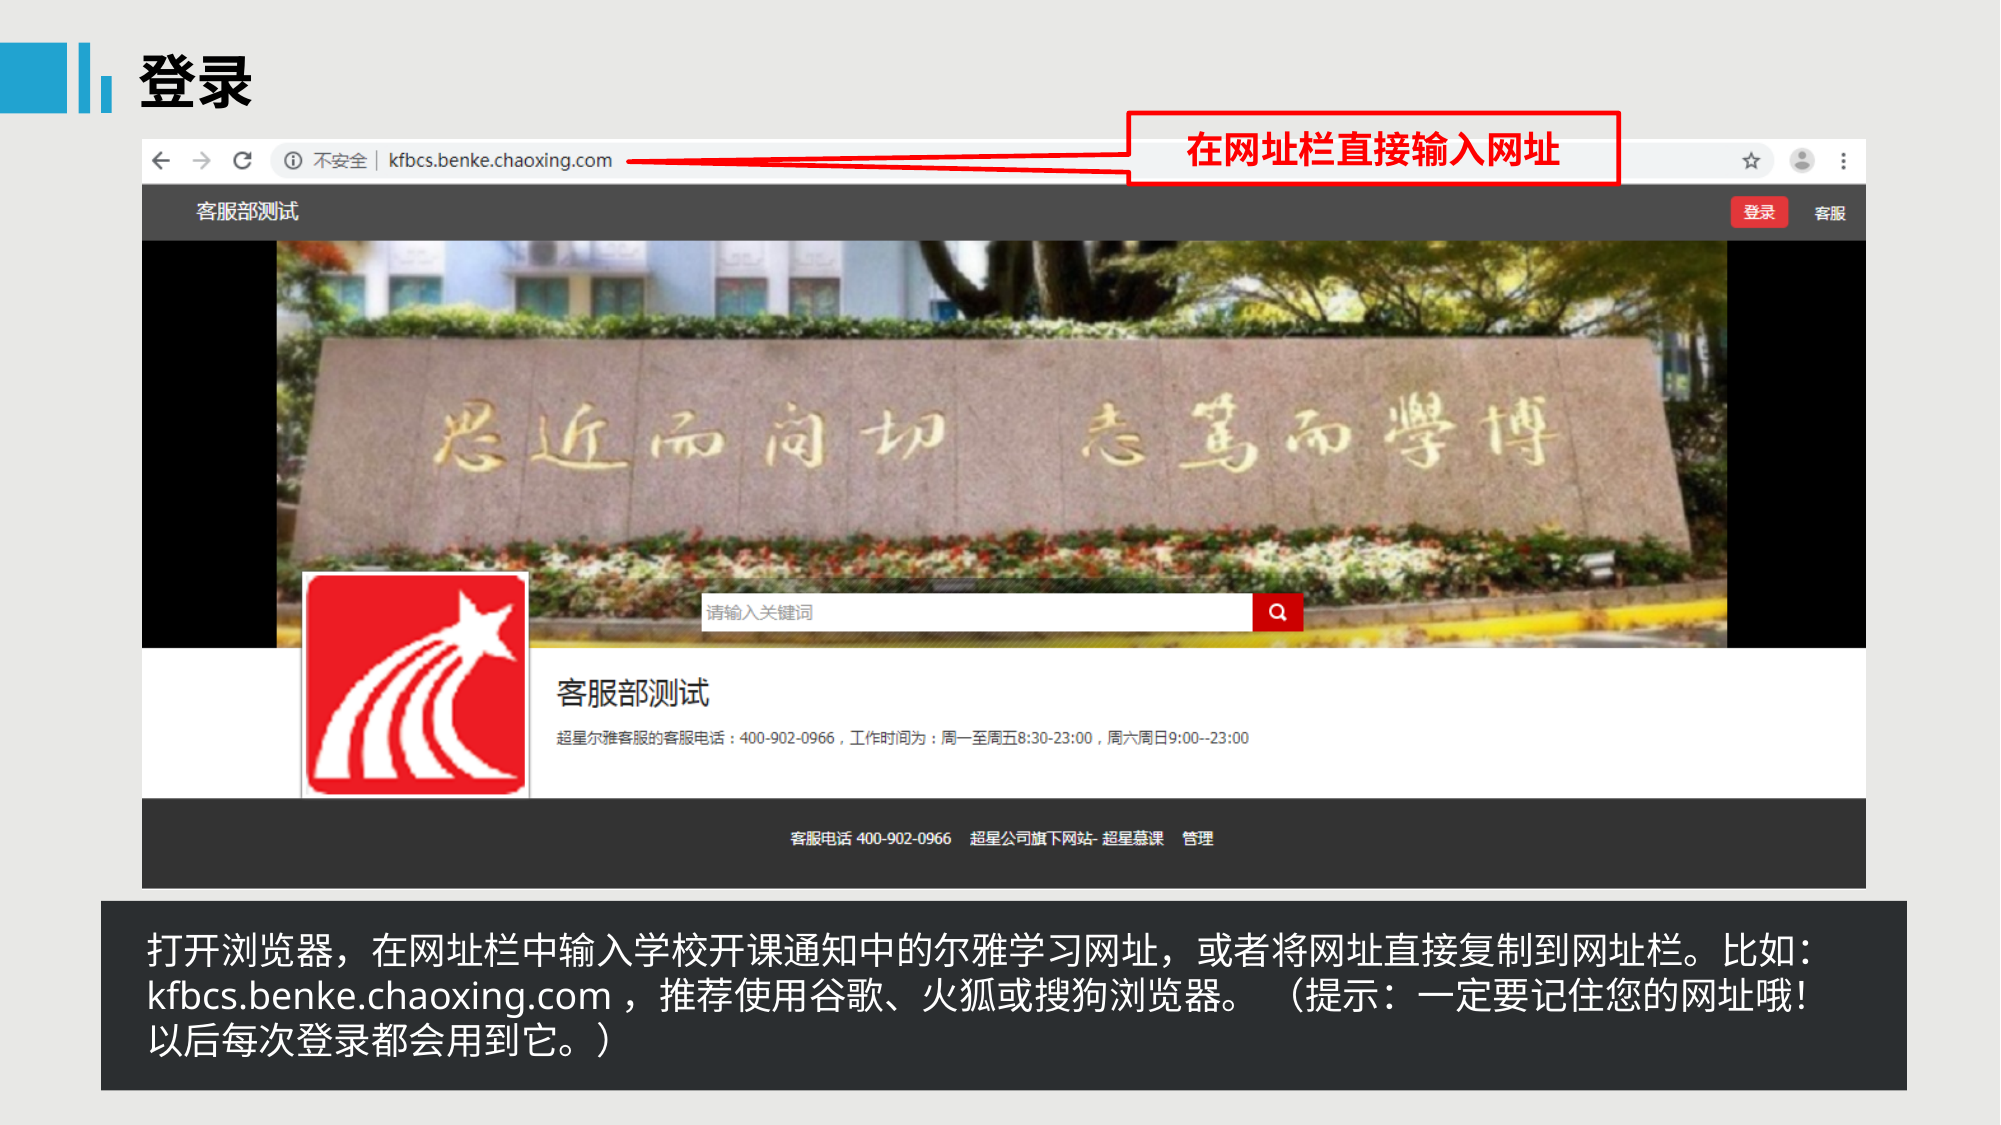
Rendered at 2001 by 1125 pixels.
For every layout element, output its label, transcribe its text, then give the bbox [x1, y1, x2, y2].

text_box 打开浏览器，在网址栏中输入学校开课通知中的尔雅学习网址，或者将网址直接复制到网址栏。比如： kfbcs.benke.chaoxing.com，推荐使用谷歌、火狐或搜狗浏览器。 （提示：一定要记住您的网址哦！以后每次登录都会用到它。） [131, 919, 1883, 1070]
text_box [77, 41, 92, 116]
text_box 登录 [123, 38, 708, 123]
text_box [0, 41, 69, 116]
text_box 在网址栏直接输入网址 [1126, 110, 1621, 138]
text_box [99, 74, 114, 115]
picture [142, 139, 1866, 891]
text_box [99, 899, 1909, 1092]
